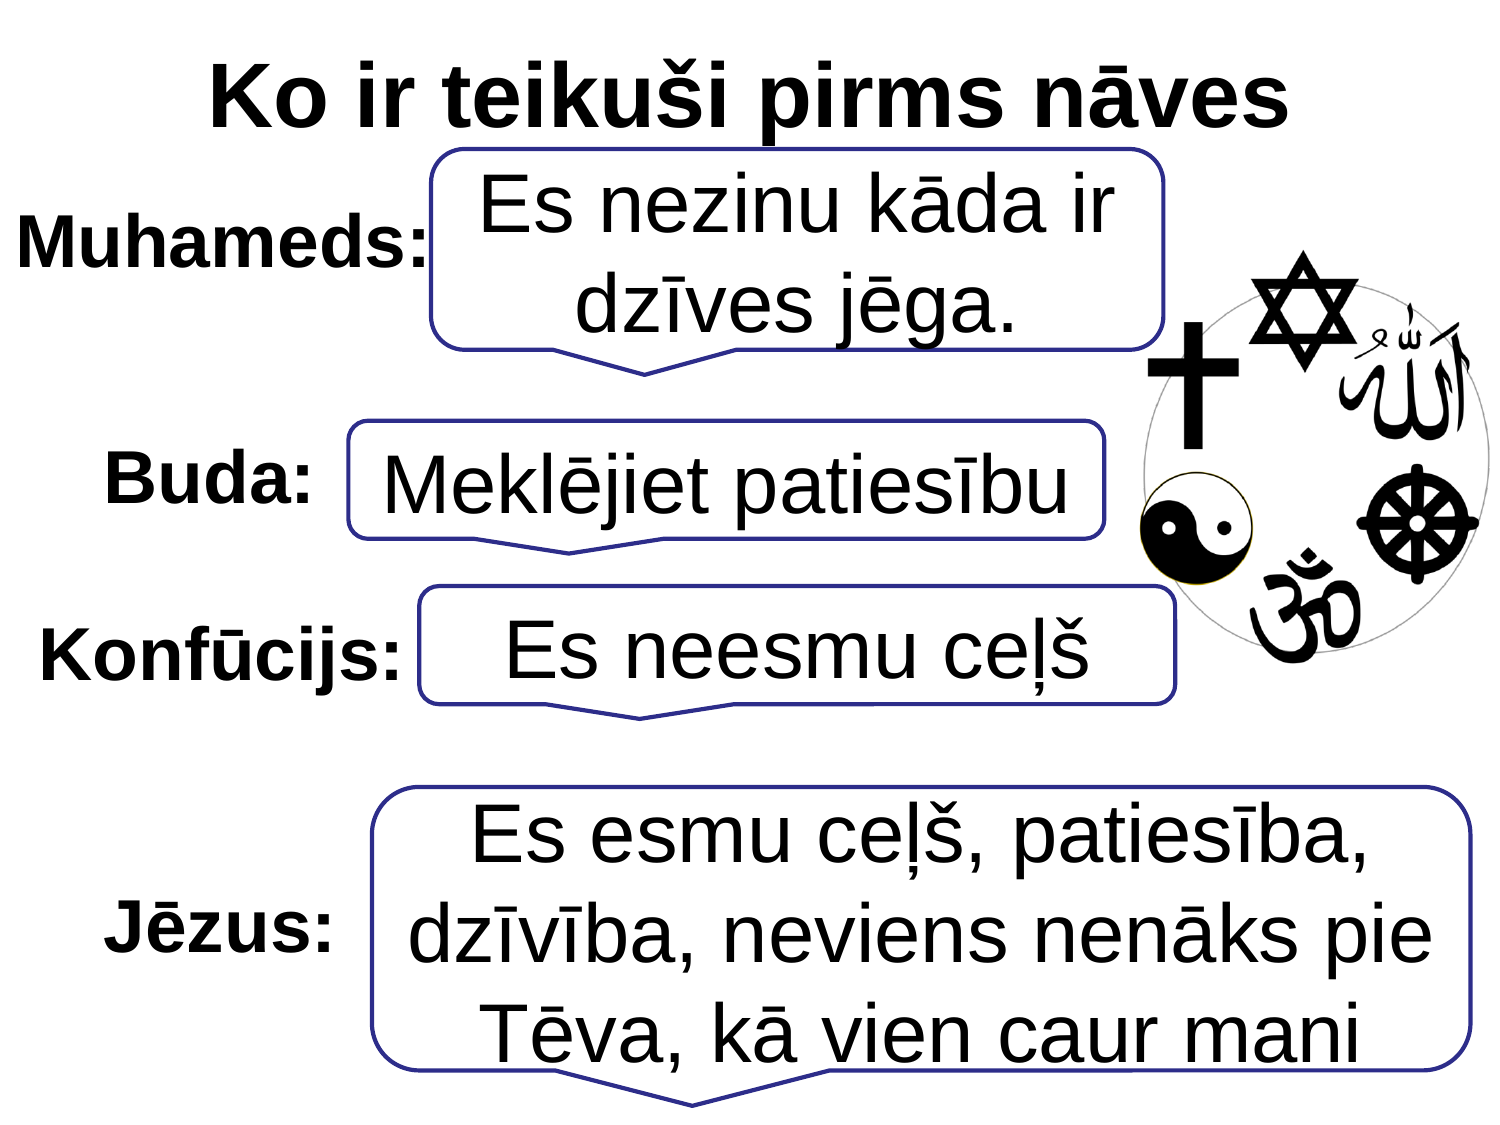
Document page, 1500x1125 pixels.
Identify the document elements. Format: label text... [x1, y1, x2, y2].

list Muhameds: [0, 184, 428, 303]
text_box Buda: [88, 420, 358, 539]
text_box Jēzus: [88, 869, 369, 988]
text_box Es neesmu ceļš [417, 583, 1178, 722]
title Ko ir teikuši pirms nāves [0, 0, 1500, 182]
text_box Konfūcijs: [23, 597, 431, 716]
text_box Es nezinu kāda ir dzīves jēga. [428, 146, 1166, 377]
text_box Es esmu ceļš, patiesība, dzīvība, neviens nenāks pie Tēva, kā vien caur mani [369, 784, 1473, 1108]
picture [1128, 243, 1500, 670]
text_box Meklējiet patiesību [346, 418, 1107, 556]
